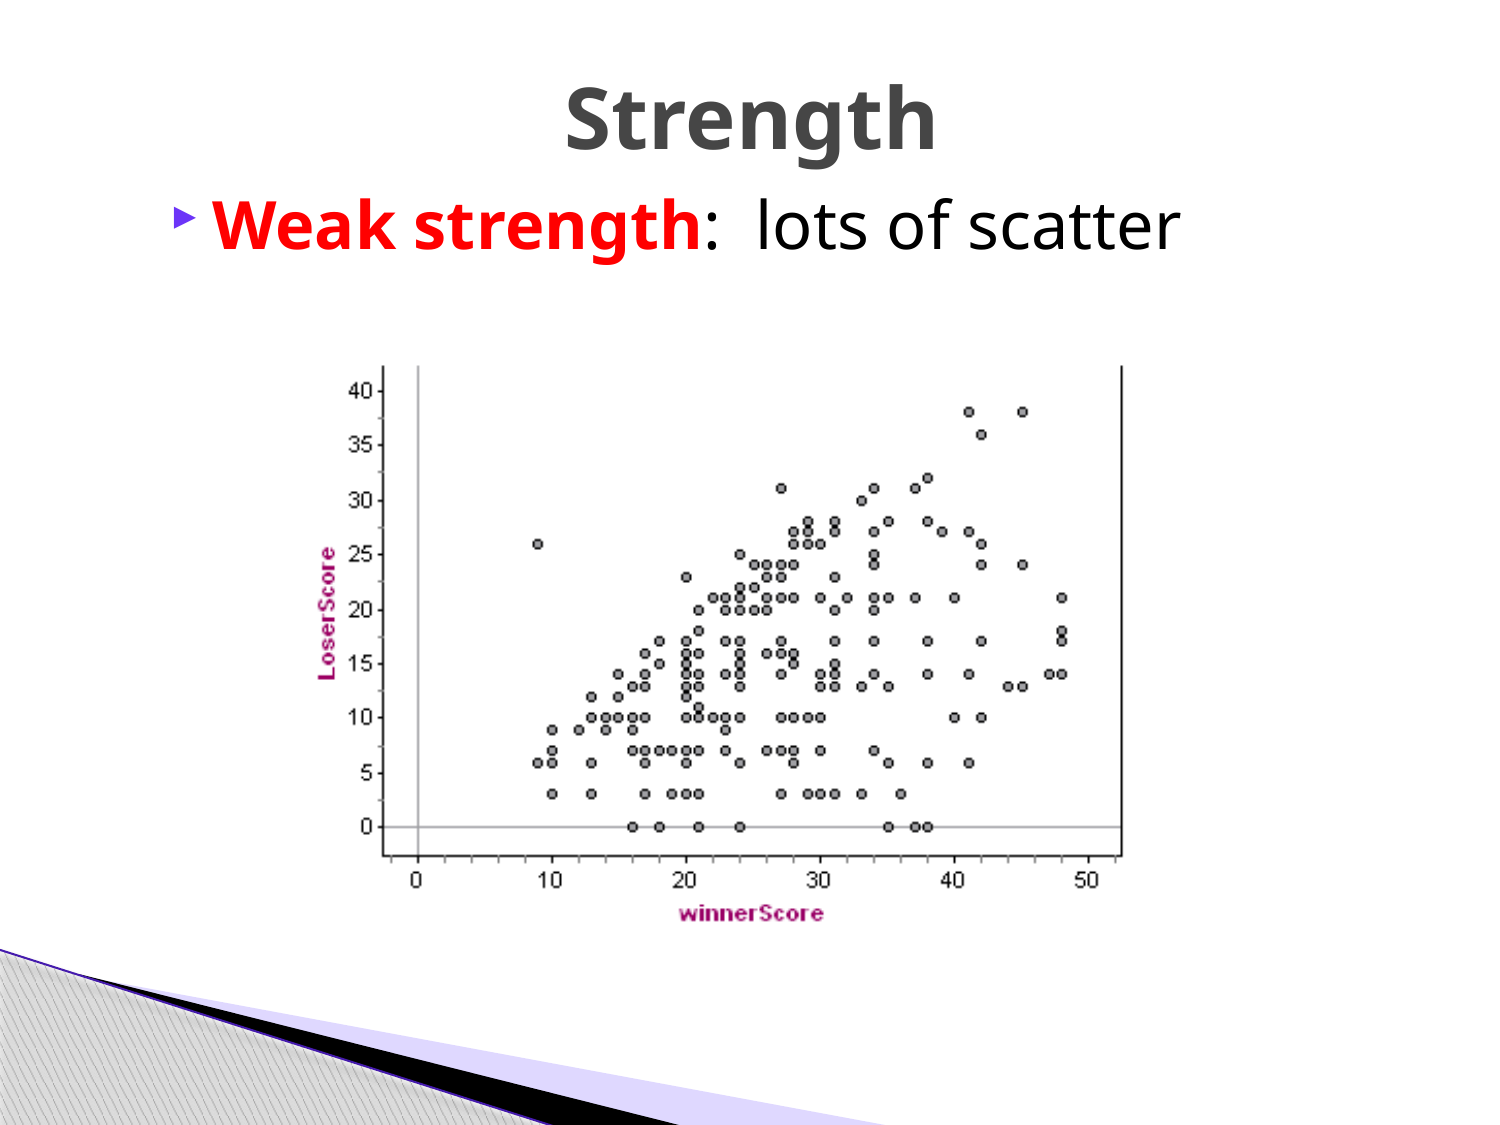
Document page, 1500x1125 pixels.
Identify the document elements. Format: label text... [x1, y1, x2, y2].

list Weak strength: lots of scatter [137, 174, 1368, 1025]
picture [299, 362, 1151, 937]
title Strength [137, 50, 1368, 174]
